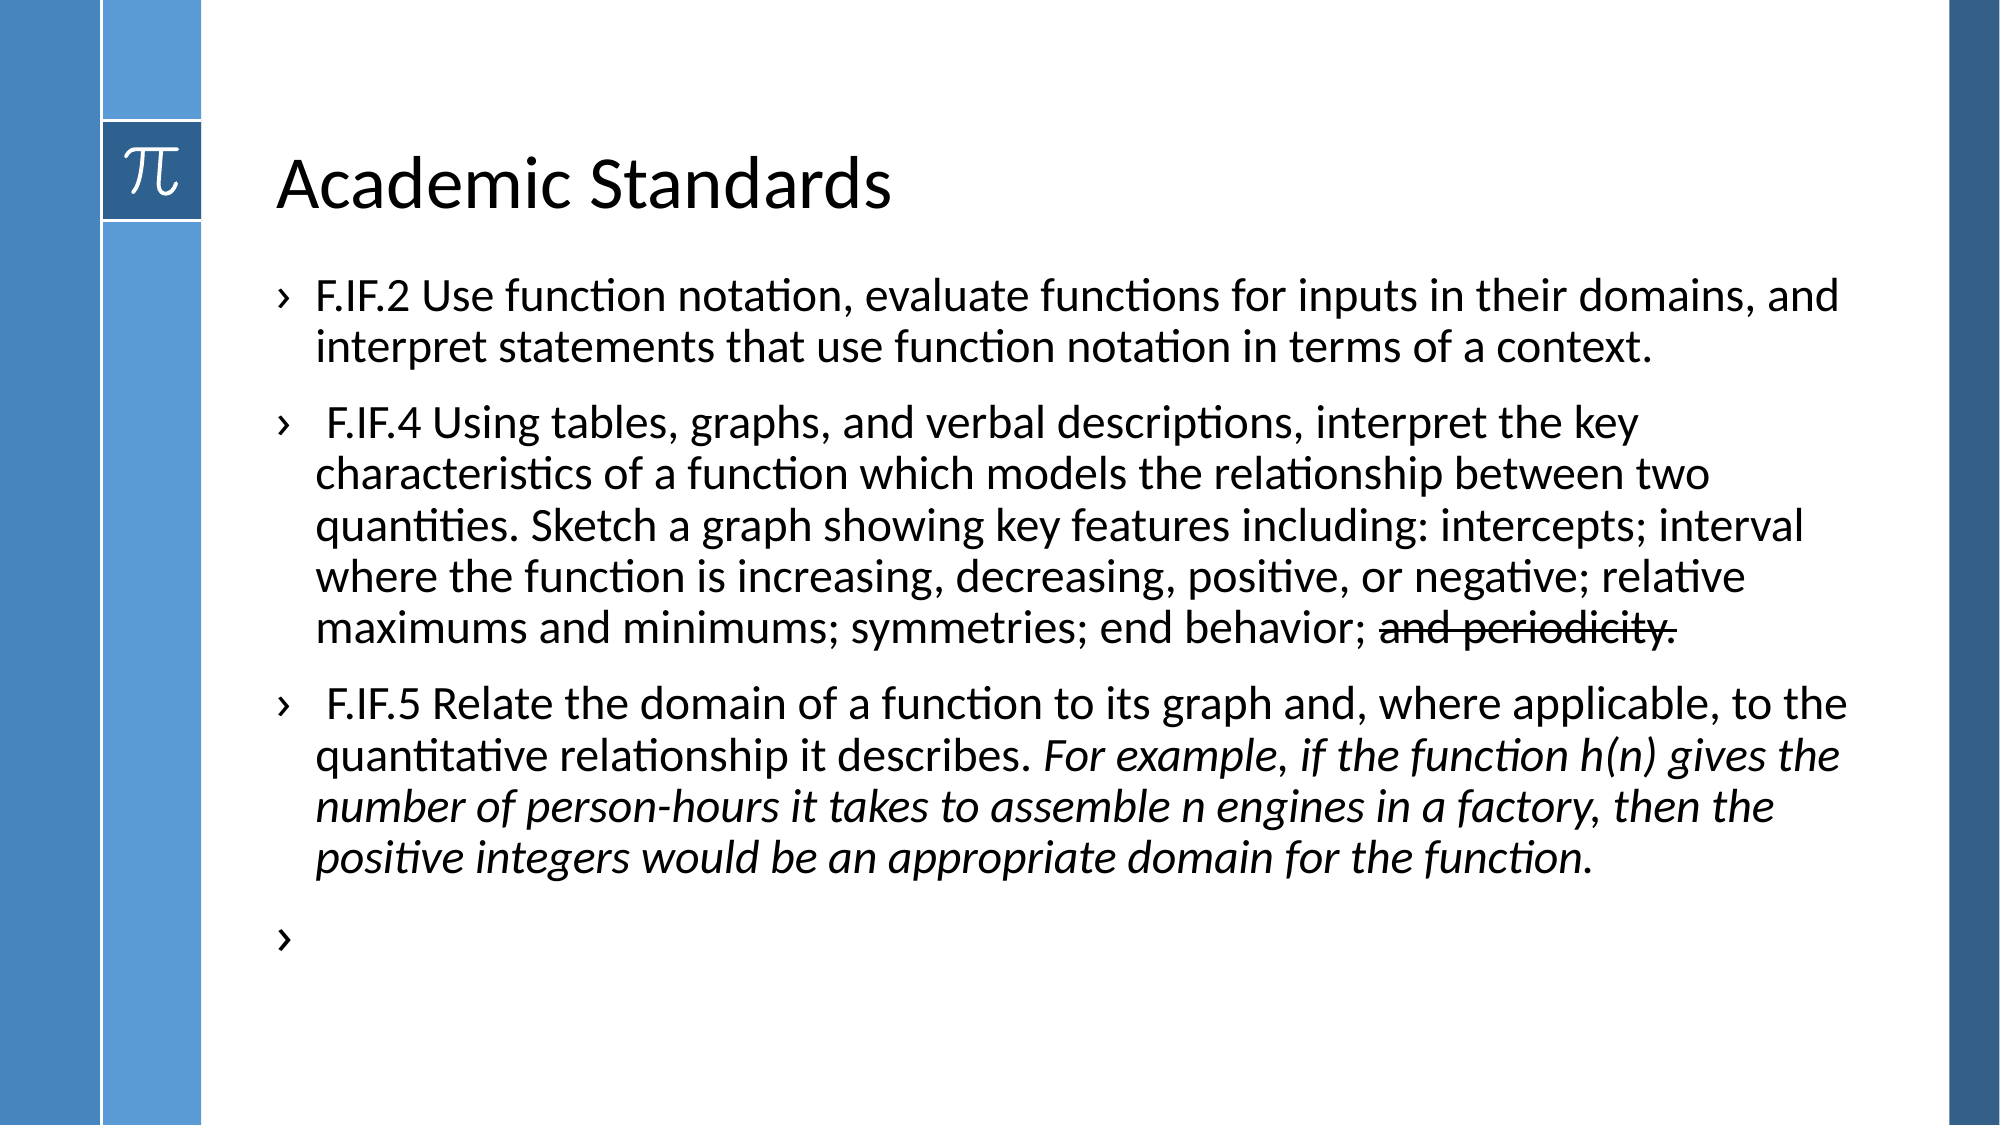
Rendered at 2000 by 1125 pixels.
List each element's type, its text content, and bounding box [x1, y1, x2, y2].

title Academic Standards [261, 29, 1867, 233]
list F.IF.2 Use function notation, evaluate functions for inputs in their domains, and interpret statements that use function notation in terms of a context. F.IF.4 Using tables, graphs, and verbal descriptions, interpret the key characteristics of a function which models the relationship between two quantities. Sketch a graph showing key features including: intercepts; interval where the function is increasing, decreasing, positive, or negative; relative maximums and minimums; symmetries; end behavior; and periodicity. F.IF.5 Relate the domain of a function to its graph and, where applicable, to the quantitative relationship it describes. For example, if the function h(n) gives the number of person-hours it takes to assemble n engines in a factory, then the positive integers would be an appropriate domain for the function. [261, 262, 1867, 975]
